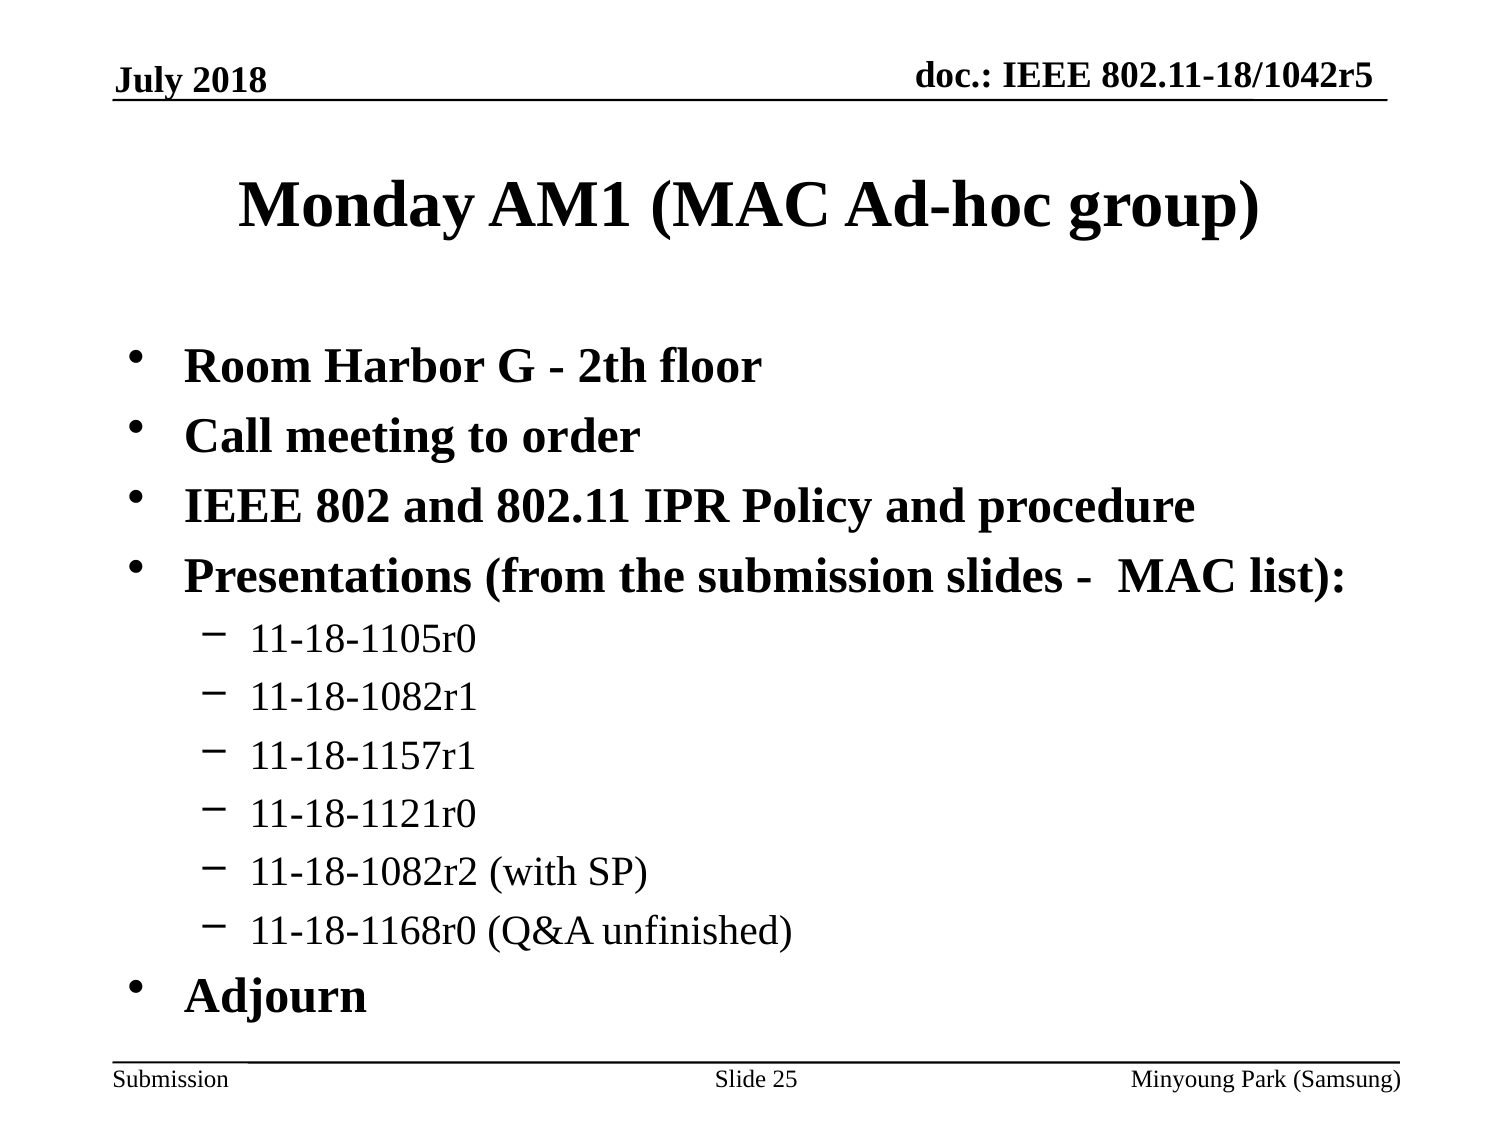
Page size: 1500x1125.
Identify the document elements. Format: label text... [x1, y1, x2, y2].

list Room Harbor G - 2th floor Call meeting to order IEEE 802 and 802.11 IPR Policy and procedure Presentations (from the submission slides - MAC list): 11-18-1105r0 11-18-1082r1 11-18-1157r1 11-18-1121r0 11-18-1082r2 (with SP) 11-18-1168r0 (Q&A unfinished) Adjourn [112, 324, 1488, 1063]
slide_number Slide 25 [712, 1061, 800, 1093]
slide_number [114, 54, 335, 101]
title Monday AM1 (MAC Ad-hoc group) [112, 112, 1388, 288]
footer Minyoung Park (Samsung) [949, 1061, 1402, 1093]
